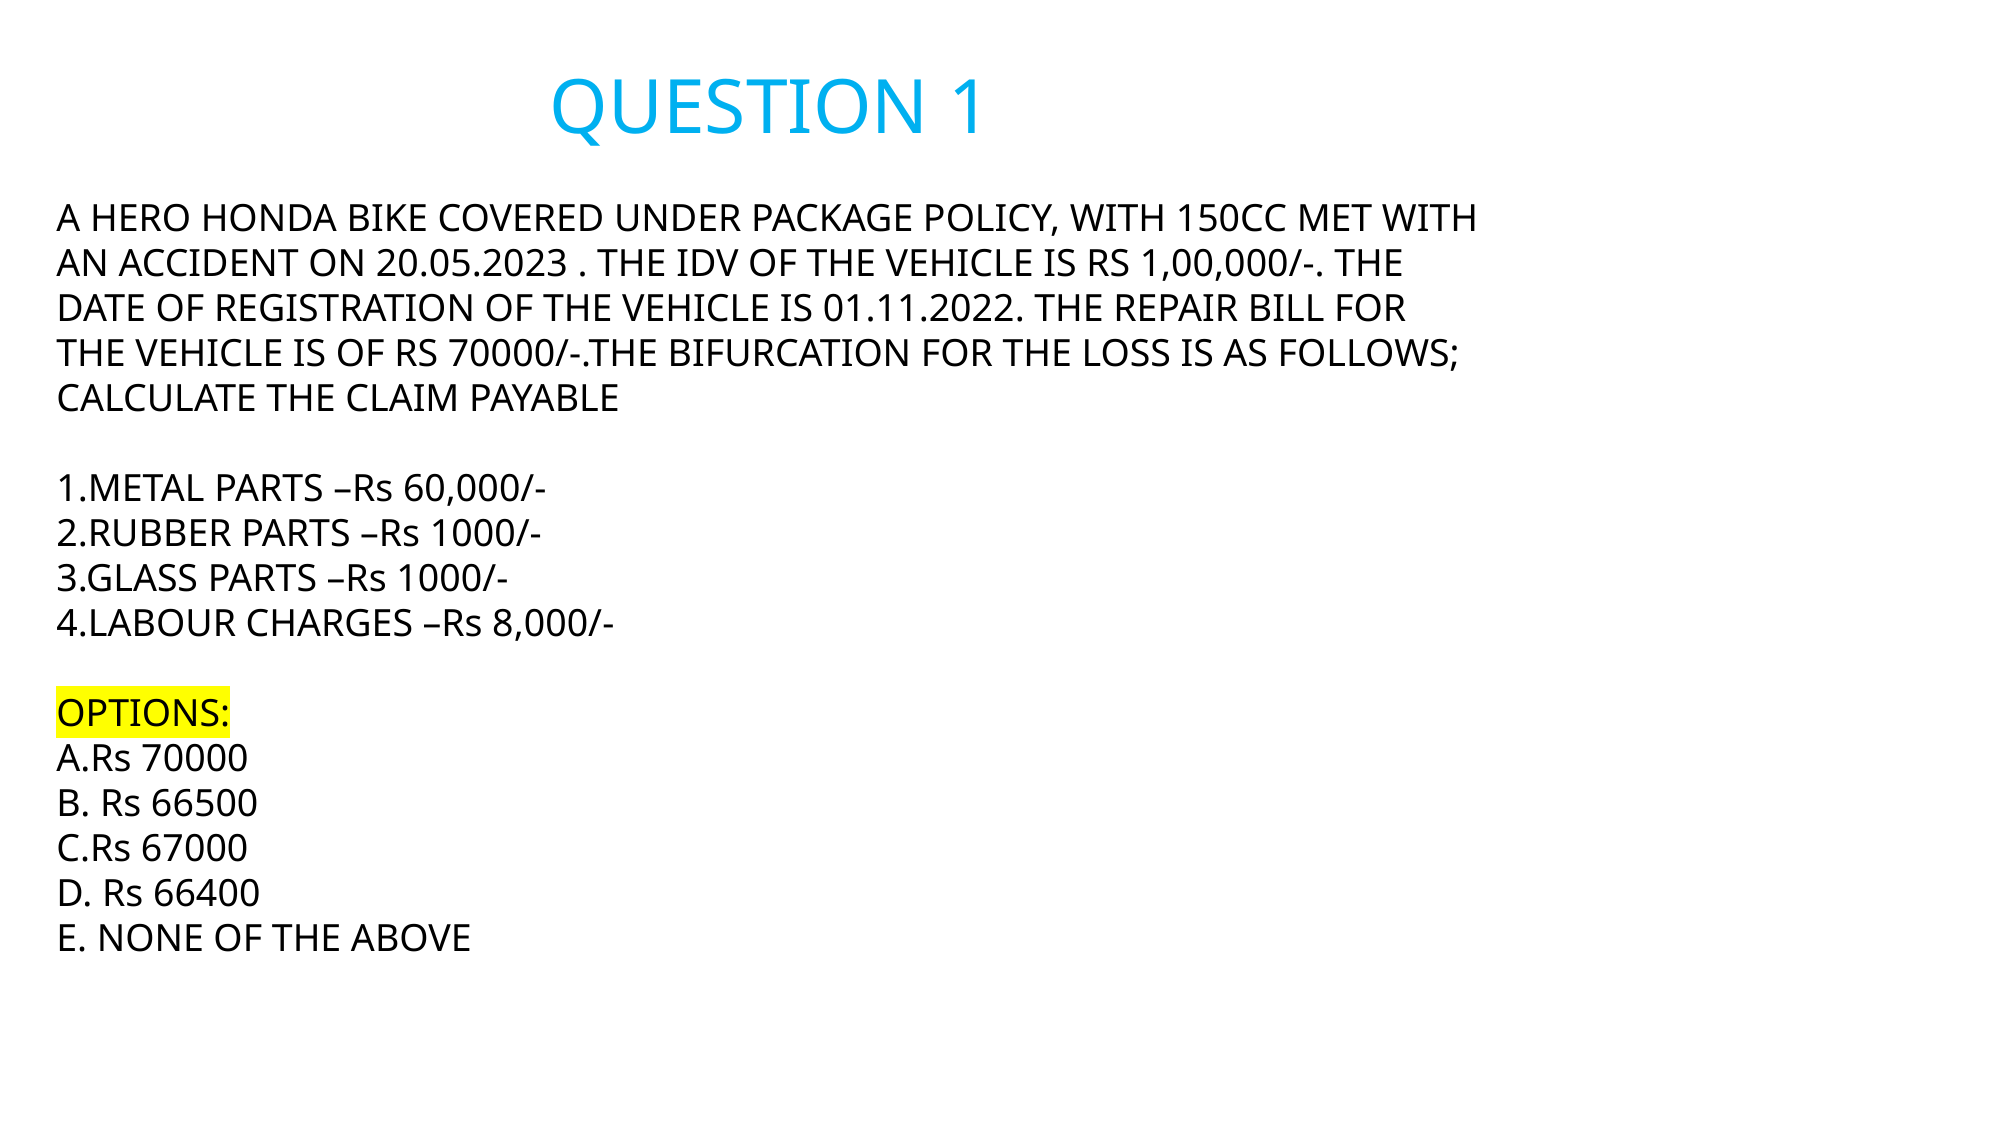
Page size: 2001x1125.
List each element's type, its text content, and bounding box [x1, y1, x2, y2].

text_box QUESTION 1 A HERO HONDA BIKE COVERED UNDER PACKAGE POLICY, WITH 150CC MET WITH AN ACCIDENT ON 20.05.2023 . THE IDV OF THE VEHICLE IS RS 1,00,000/-. THE DATE OF REGISTRATION OF THE VEHICLE IS 01.11.2022. THE REPAIR BILL FOR THE VEHICLE IS OF RS 70000/-.THE BIFURCATION FOR THE LOSS IS AS FOLLOWS; CALCULATE THE CLAIM PAYABLE 1.METAL PARTS –Rs 60,000/- 2.RUBBER PARTS –Rs 1000/- 3.GLASS PARTS –Rs 1000/- 4.LABOUR CHARGES –Rs 8,000/- OPTIONS: A.Rs 70000 B. Rs 66500 C.Rs 67000 D. Rs 66400 E. NONE OF THE ABOVE [41, 51, 1500, 967]
